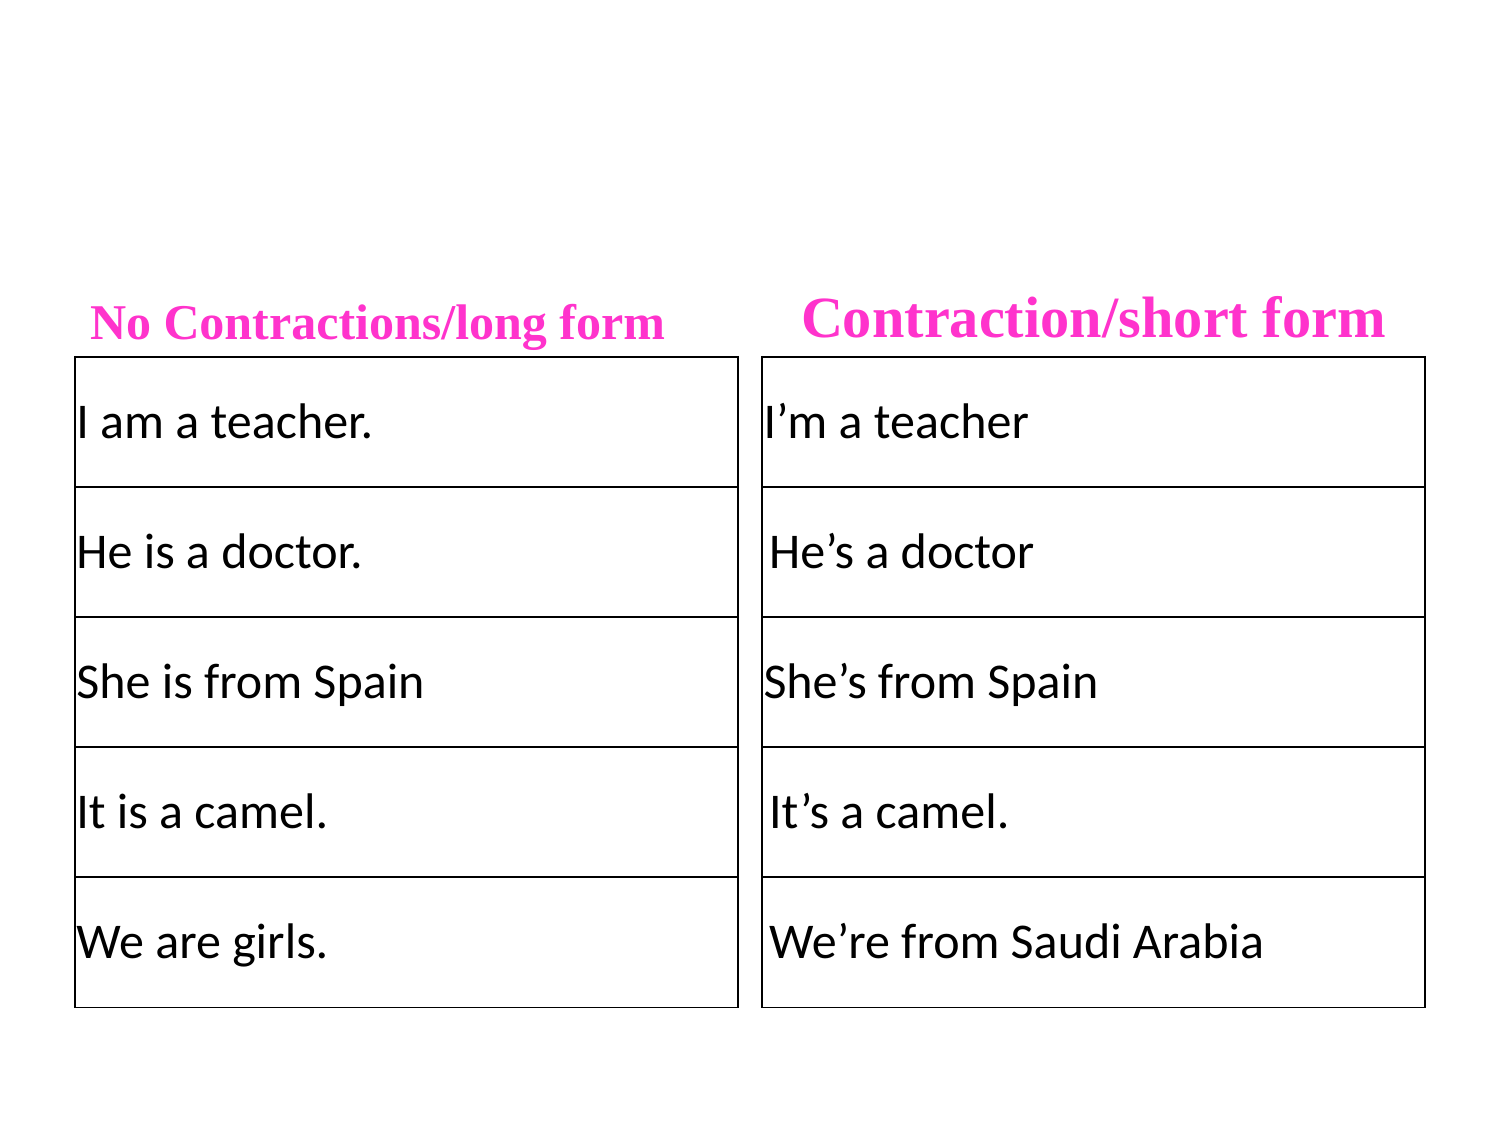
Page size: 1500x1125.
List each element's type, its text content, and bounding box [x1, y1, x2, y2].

table_cell She’s from Spain [763, 618, 1424, 746]
table_cell He’s a doctor [763, 488, 1424, 616]
list Contraction/short form [761, 251, 1425, 356]
list No Contractions/long form [75, 251, 738, 356]
table_header I am a teacher. [76, 358, 737, 486]
table_cell We’re from Saudi Arabia [763, 878, 1424, 1007]
table_cell He is a doctor. [76, 488, 737, 616]
table_cell She is from Spain [76, 618, 737, 746]
table_cell We are girls. [76, 878, 737, 1007]
table_cell It’s a camel. [763, 748, 1424, 876]
table_cell It is a camel. [76, 748, 737, 876]
table_header I’m a teacher [763, 358, 1424, 486]
